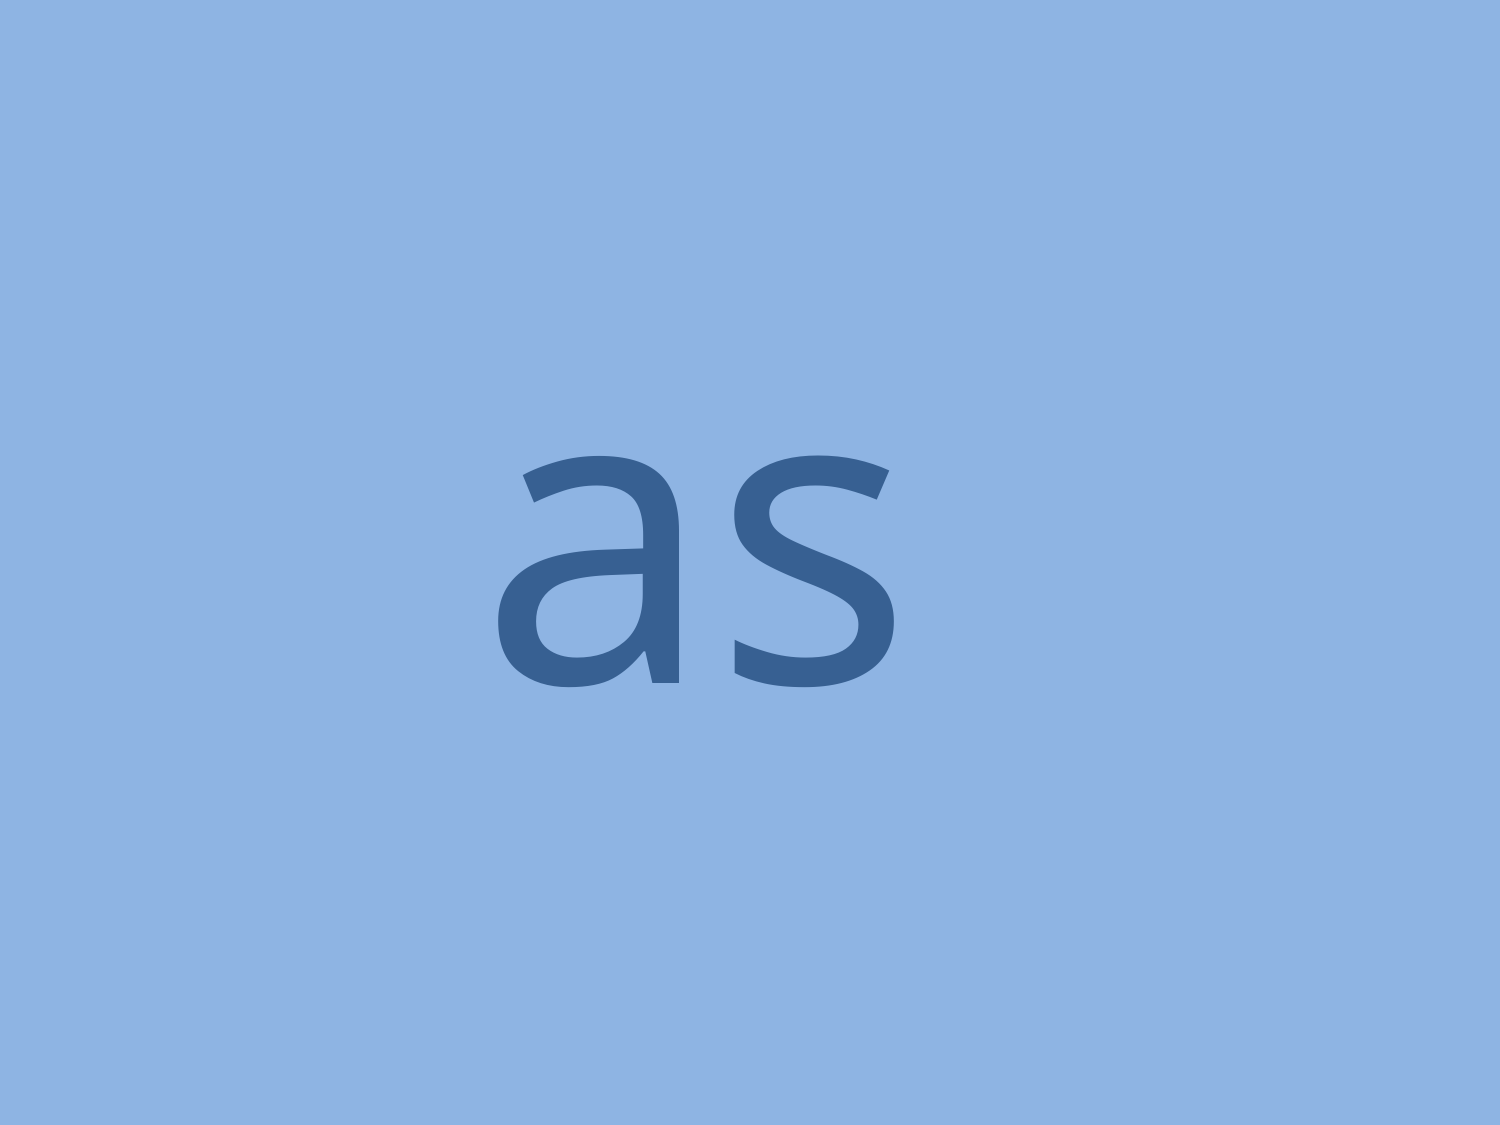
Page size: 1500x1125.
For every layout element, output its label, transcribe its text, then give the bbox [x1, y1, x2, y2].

text_box as [41, 259, 1459, 775]
